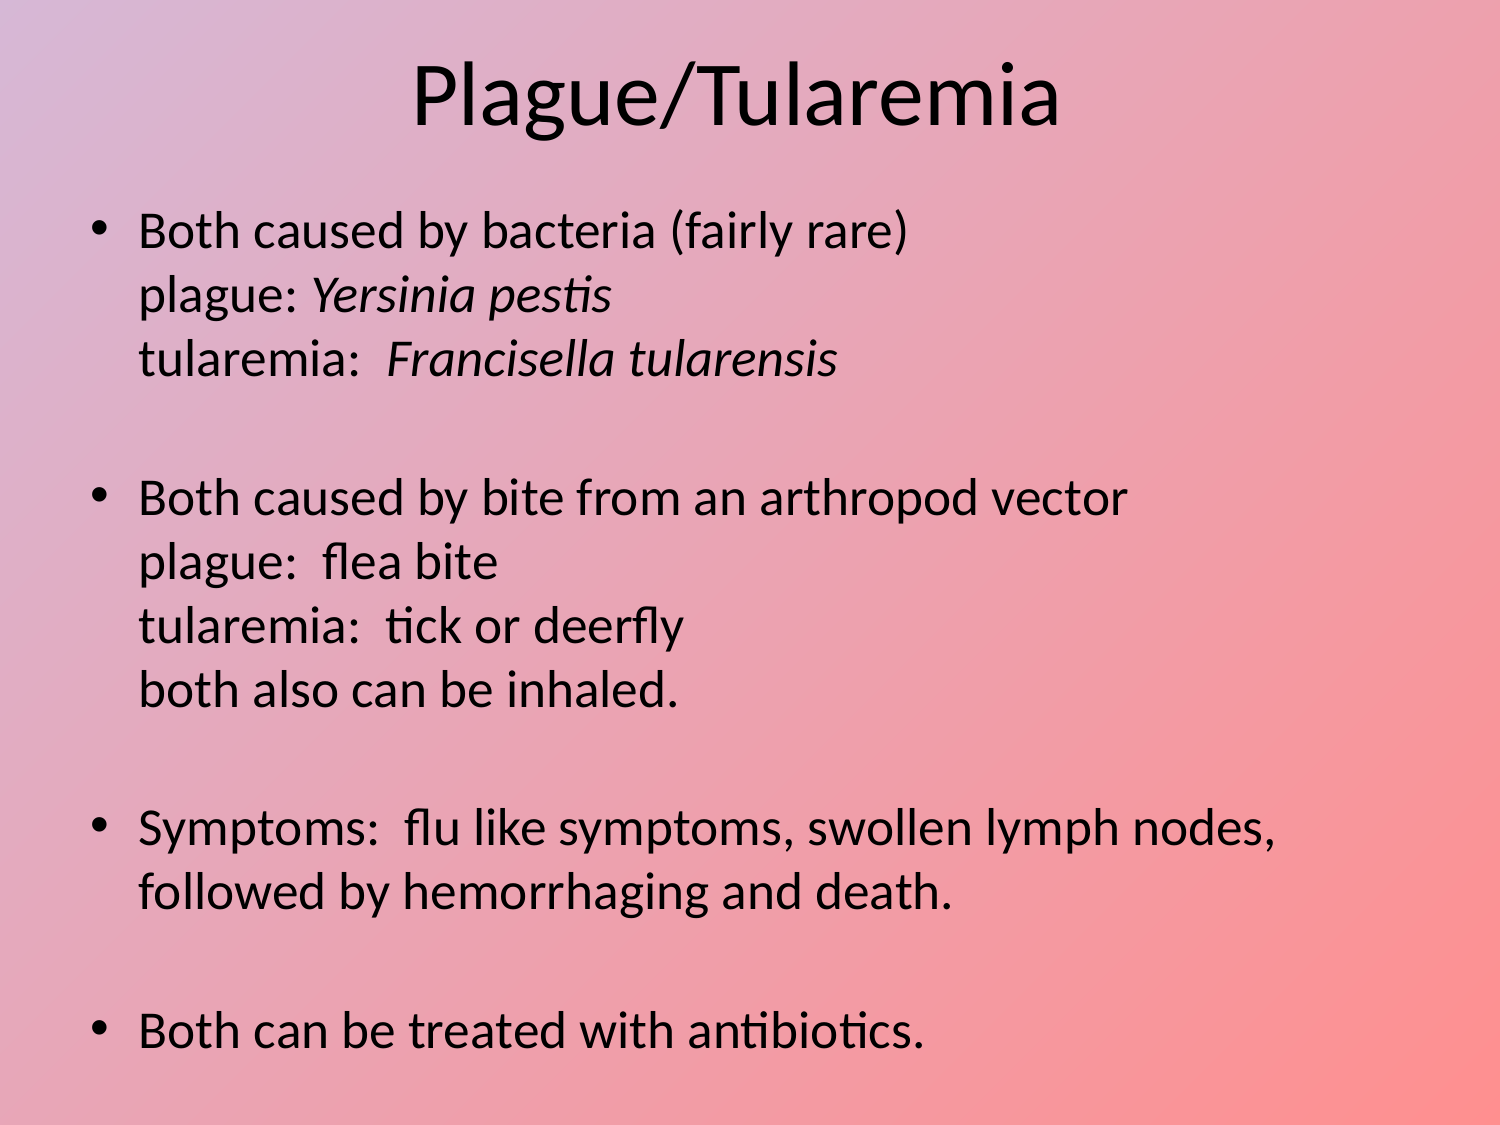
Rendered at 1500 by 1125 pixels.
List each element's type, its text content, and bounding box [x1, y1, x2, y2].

title Plague/Tularemia [62, 0, 1413, 183]
list Both caused by bacteria (fairly rare) plague: Yersinia pestis tularemia: Francisella tularensis Both caused by bite from an arthropod vector plague: flea bite tularemia: tick or deerfly both also can be inhaled. Symptoms: flu like symptoms, swollen lymph nodes, followed by hemorrhaging and death. Both can be treated with antibiotics. [75, 187, 1425, 1075]
